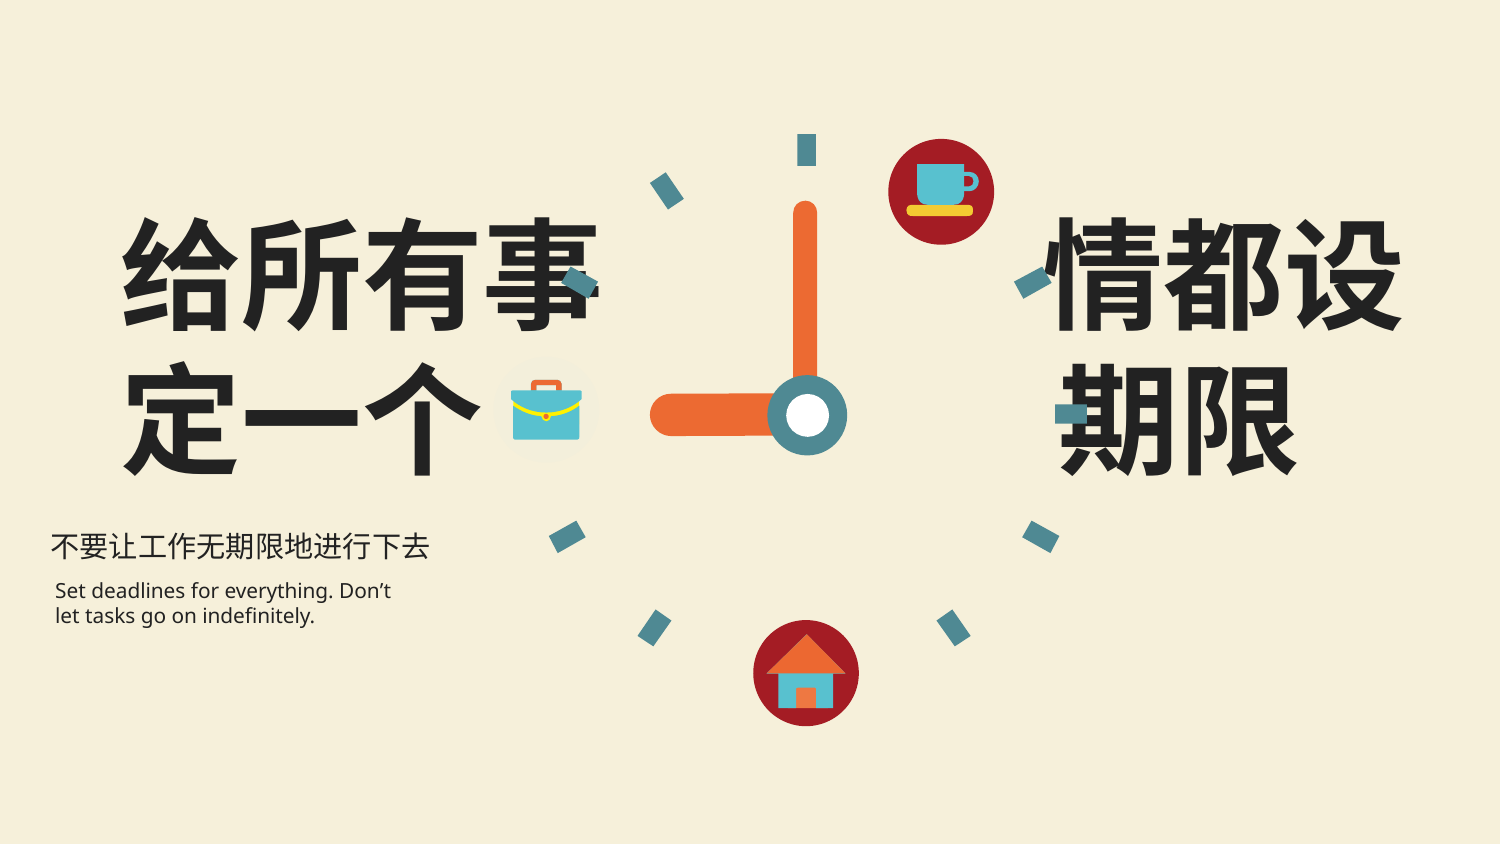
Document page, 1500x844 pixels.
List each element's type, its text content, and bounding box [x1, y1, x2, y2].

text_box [492, 133, 1088, 727]
text_box 给所有事 情都设 定一个 期限 [106, 192, 488, 497]
text_box 不要让工作无期限地进行下去 [35, 521, 452, 572]
text_box Set deadlines for everything. Don’t let tasks go on indefinitely. [40, 572, 436, 636]
text_box 给所有事 情都设 定一个 期限 [1091, 192, 1422, 497]
